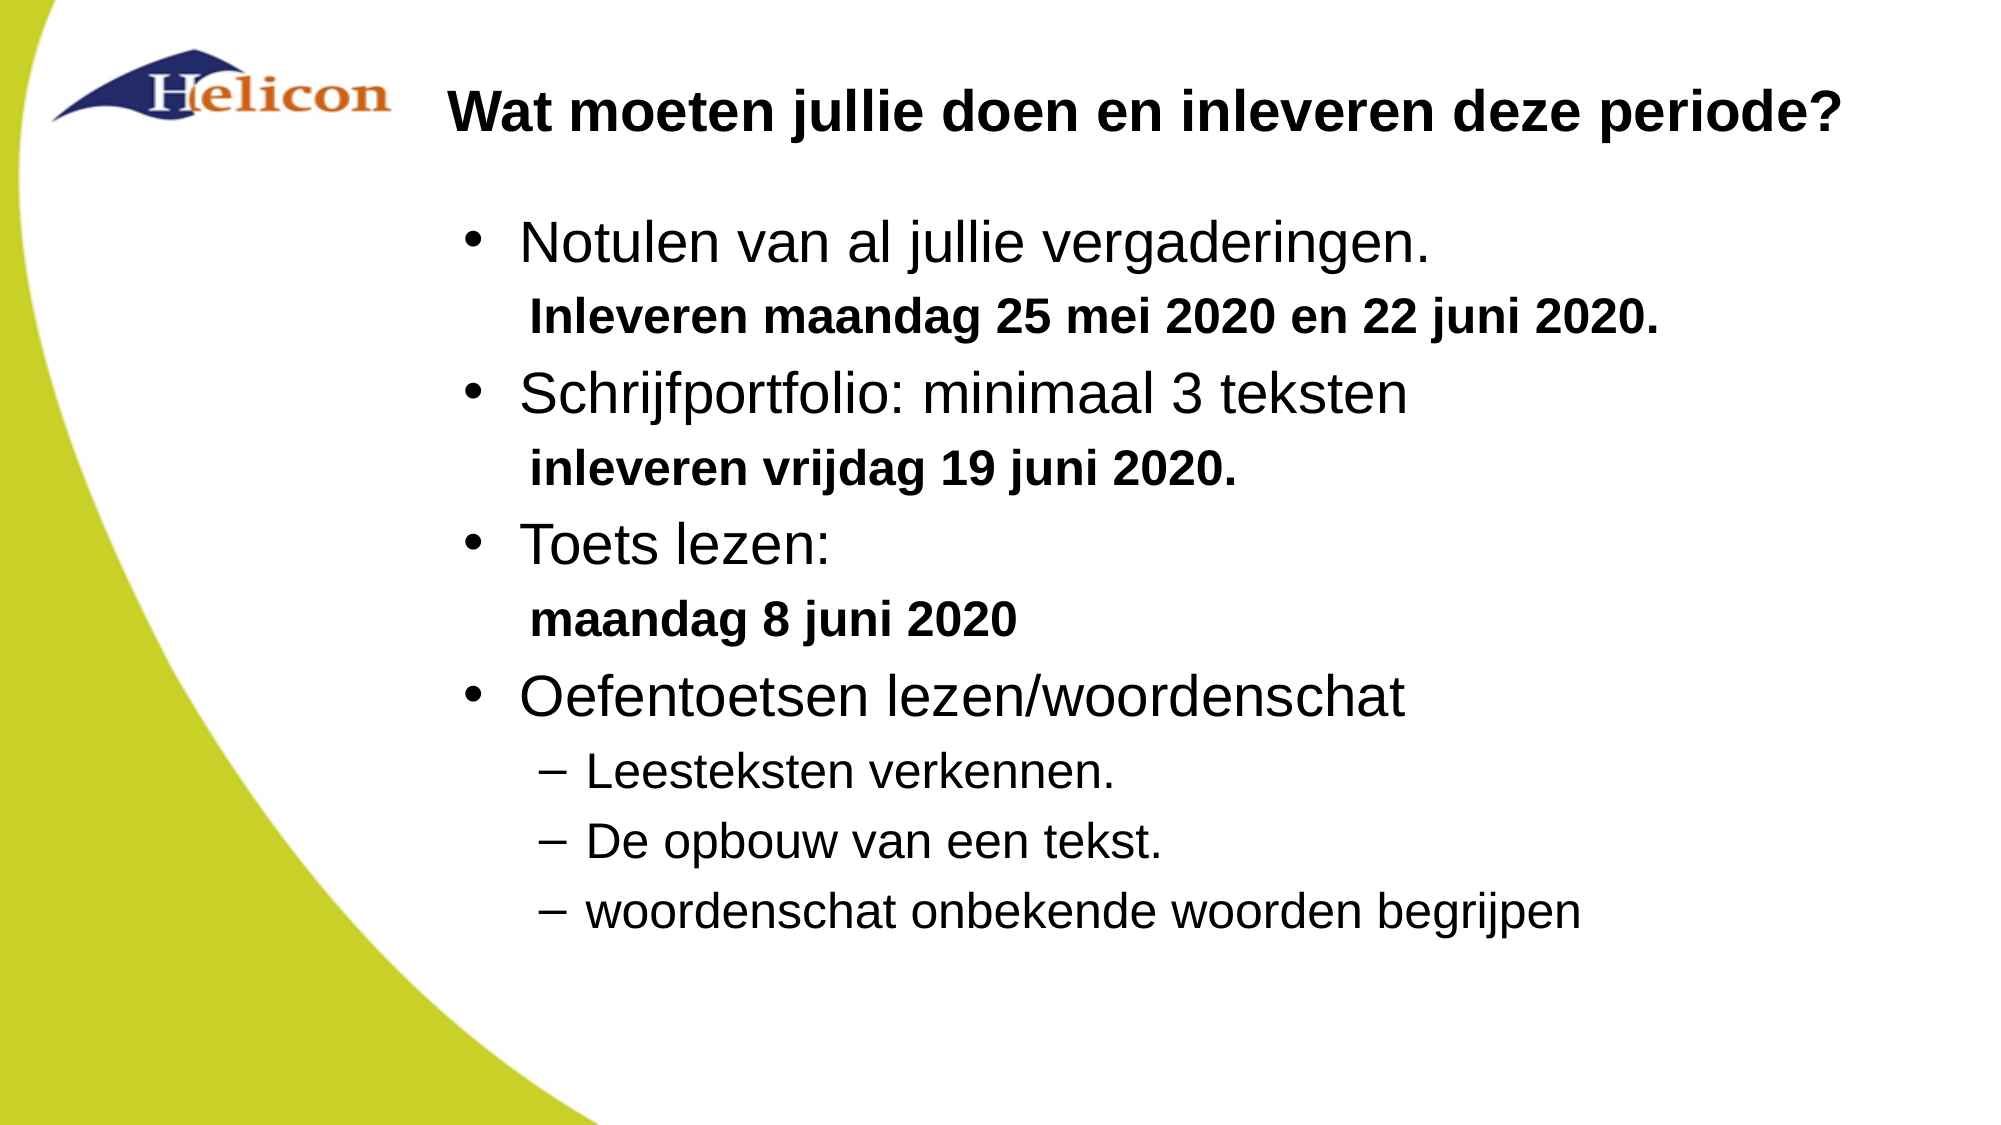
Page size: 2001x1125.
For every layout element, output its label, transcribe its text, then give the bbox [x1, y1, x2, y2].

picture [0, 0, 2000, 1125]
list Notulen van al jullie vergaderingen. Inleveren maandag 25 mei 2020 en 22 juni 2020. Schrijfportfolio: minimaal 3 teksten inleveren vrijdag 19 juni 2020. Toets lezen: maandag 8 juni 2020 Oefentoetsen lezen/woordenschat Leesteksten verkennen. De opbouw van een tekst. woordenschat onbekende woorden begrijpen [448, 196, 1900, 1005]
title Wat moeten jullie doen en inleveren deze periode? [432, 54, 1887, 161]
